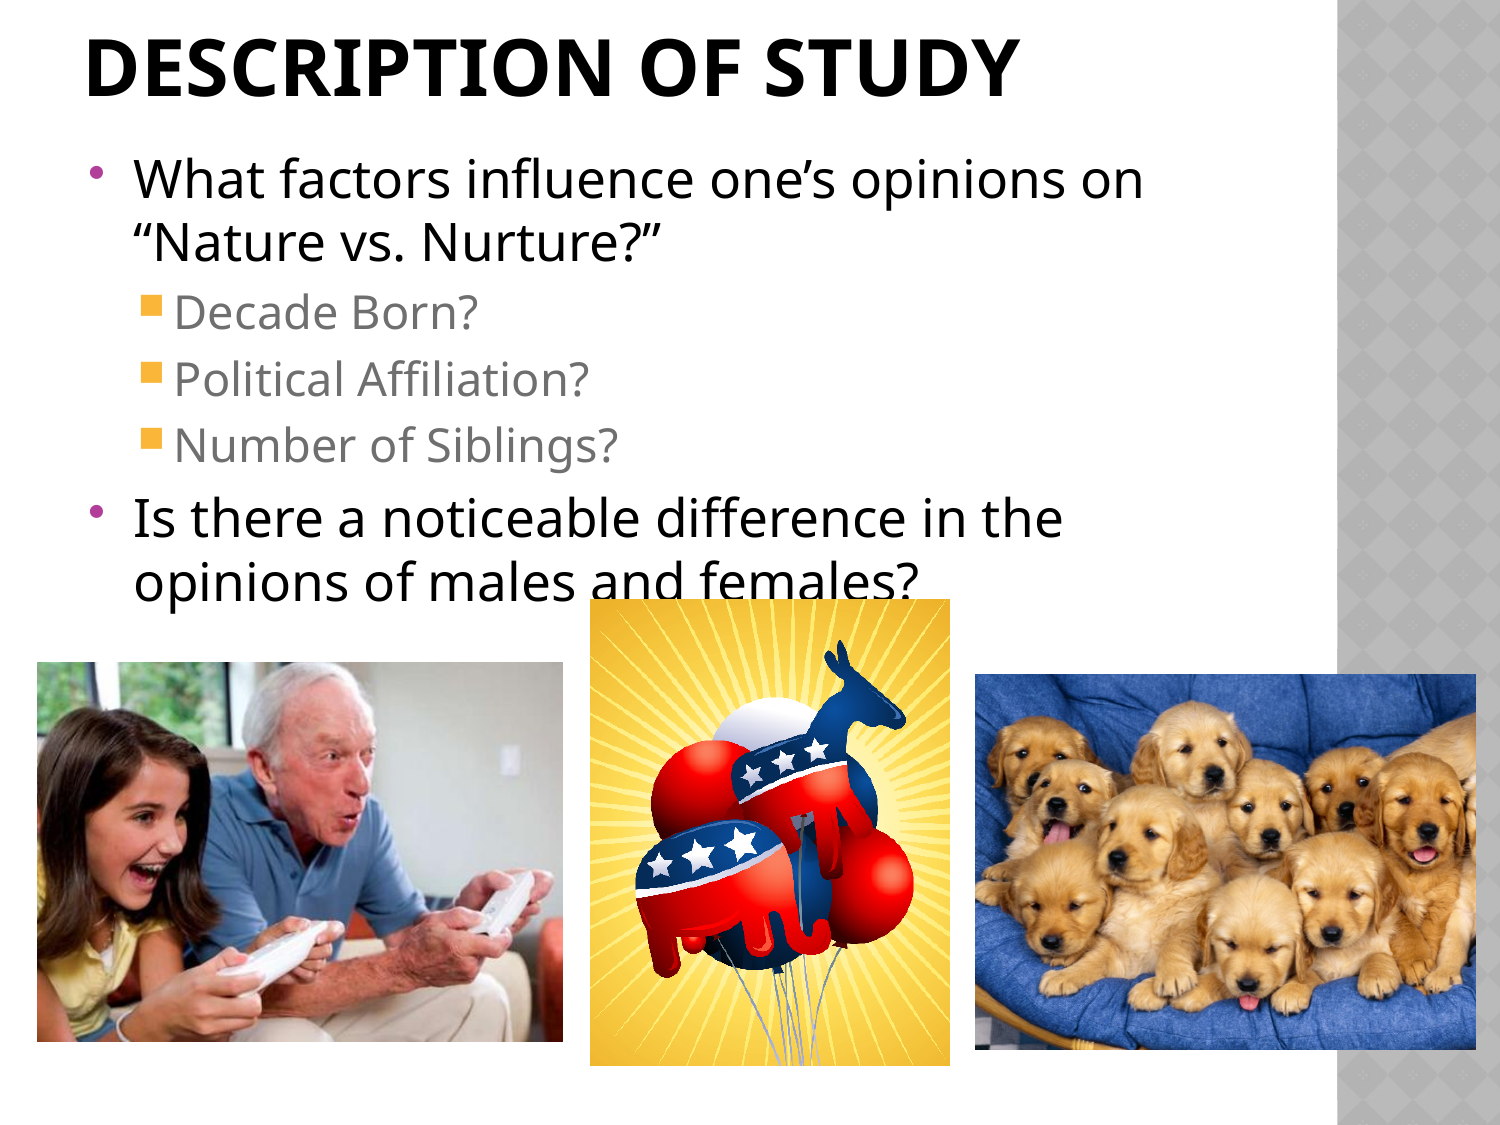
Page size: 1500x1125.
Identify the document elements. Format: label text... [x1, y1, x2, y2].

picture [586, 599, 951, 1066]
list What factors influence one’s opinions on “Nature vs. Nurture?” Decade Born? Political Affiliation? Number of Siblings? Is there a noticeable difference in the opinions of males and females? [74, 137, 1263, 624]
picture [974, 674, 1477, 1051]
picture [36, 661, 563, 1042]
title Description of study [75, 0, 1263, 113]
